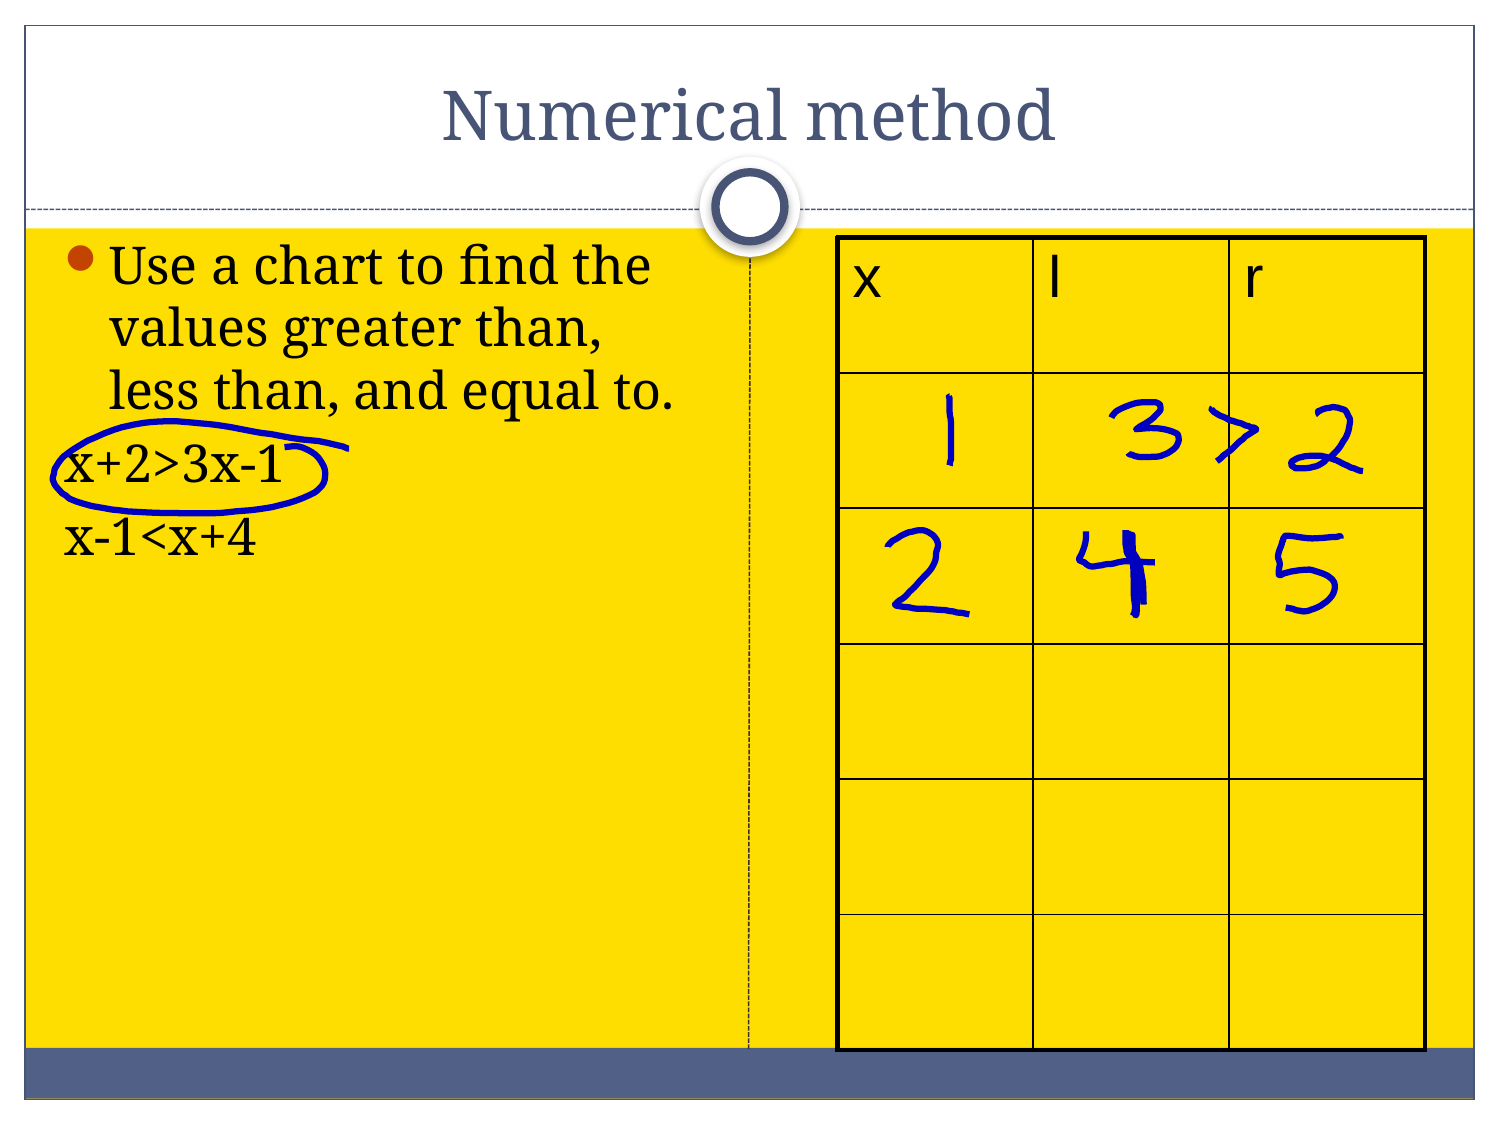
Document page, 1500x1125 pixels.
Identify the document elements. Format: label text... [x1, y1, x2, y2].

table_cell [840, 915, 1032, 1048]
text_box [1290, 406, 1364, 472]
table_cell [1034, 509, 1228, 643]
text_box [1136, 553, 1155, 564]
list Use a chart to find the values greater than, less than, and equal to. x+2>3x-1 x-1<x+4 [49, 224, 712, 993]
text_box [1078, 531, 1128, 568]
table_cell [1230, 645, 1423, 778]
table_header r [1230, 240, 1423, 372]
text_box [948, 395, 952, 466]
text_box [1124, 530, 1141, 617]
table_cell [1230, 509, 1423, 643]
table_cell [840, 509, 1032, 643]
text_box [1128, 531, 1132, 550]
text_box [51, 420, 350, 515]
table_header x [840, 240, 1032, 372]
table_cell [1034, 645, 1228, 778]
table_cell [840, 374, 1032, 507]
text_box [1210, 407, 1257, 462]
text_box [887, 529, 970, 616]
title Numerical method [49, 37, 1450, 162]
table_cell [1034, 780, 1228, 914]
table_cell [840, 780, 1032, 914]
table_cell [1230, 374, 1423, 507]
table_cell [1034, 374, 1228, 507]
text_box [1277, 535, 1342, 613]
table_cell [840, 645, 1032, 778]
text_box [1134, 548, 1145, 605]
table_cell [1230, 915, 1423, 1048]
table_cell [1034, 915, 1228, 1048]
table_header l [1034, 240, 1228, 372]
text_box [1110, 401, 1180, 458]
table_cell [1230, 780, 1423, 914]
